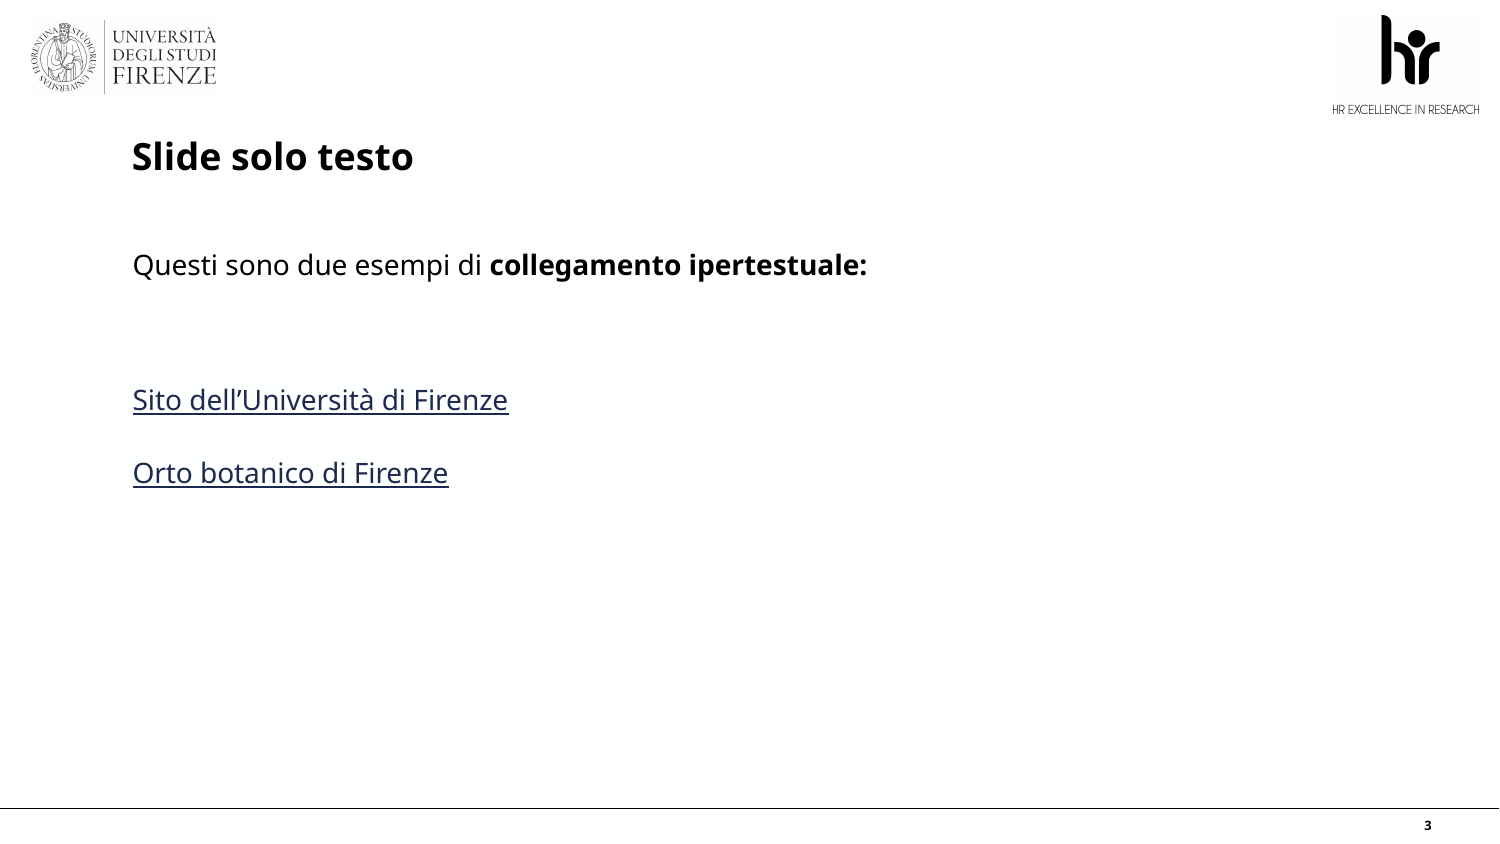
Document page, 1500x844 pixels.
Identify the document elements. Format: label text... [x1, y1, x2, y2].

picture [31, 20, 216, 94]
list Questi sono due esempi di collegamento ipertestuale: Sito dell’Università di Firenze Orto botanico di Firenze [117, 223, 1447, 774]
title Slide solo testo [117, 116, 1447, 223]
picture [1333, 15, 1479, 114]
